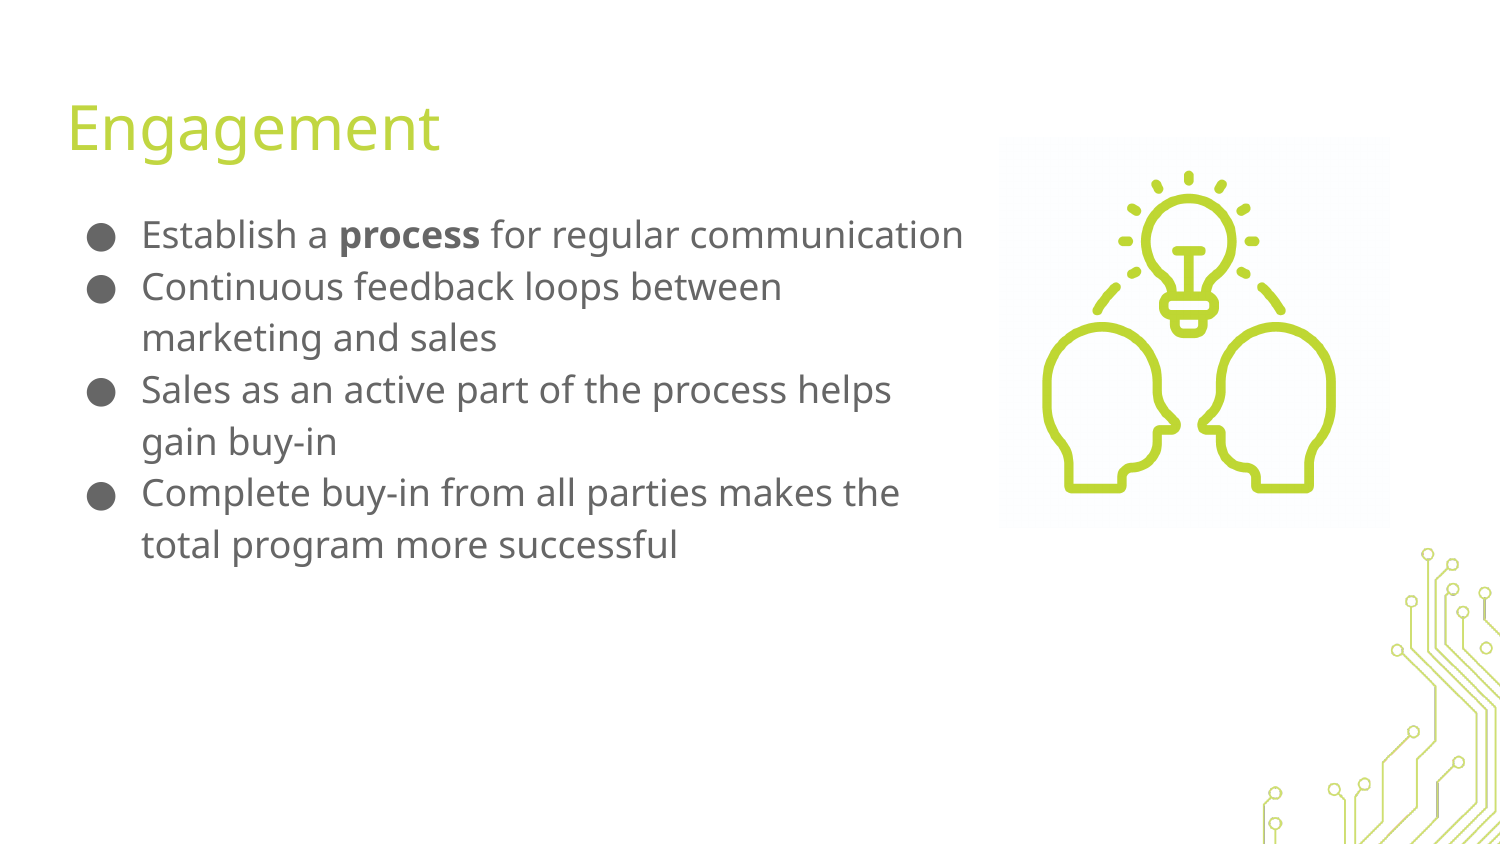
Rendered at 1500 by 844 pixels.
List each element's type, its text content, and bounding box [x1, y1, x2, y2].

picture [1262, 547, 1500, 844]
list Establish a process for regular communication Continuous feedback loops between marketing and sales Sales as an active part of the process helps gain buy-in Complete buy-in from all parties makes the total program more successful [51, 189, 982, 750]
title Engagement [51, 72, 1449, 167]
picture [999, 137, 1390, 528]
